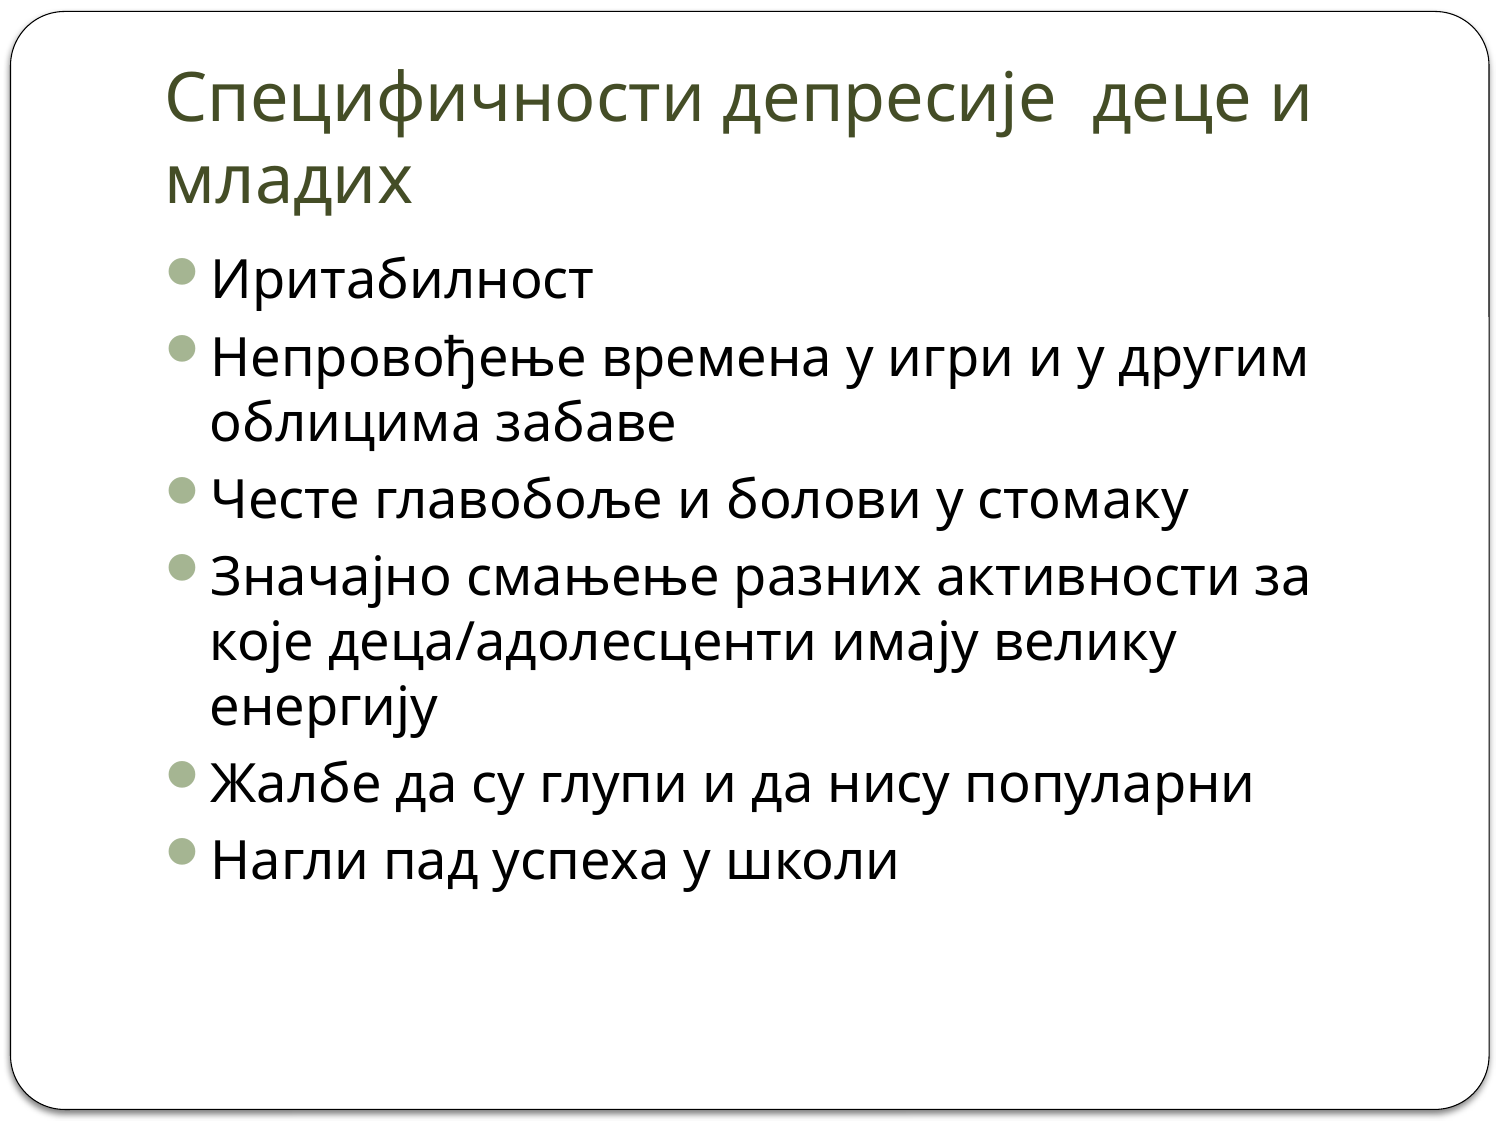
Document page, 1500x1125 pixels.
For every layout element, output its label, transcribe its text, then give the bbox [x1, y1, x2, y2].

title Специфичности депресије деце и младих [150, 45, 1425, 233]
list Иритабилност Непровођење времена у игри и у другим облицима забаве Честе главобоље и болови у стомаку Значајно смањење разних активности за које деца/адолесценти имају велику енергију Жалбе да су глупи и да нису популарни Нагли пад успеха у школи [150, 237, 1425, 988]
